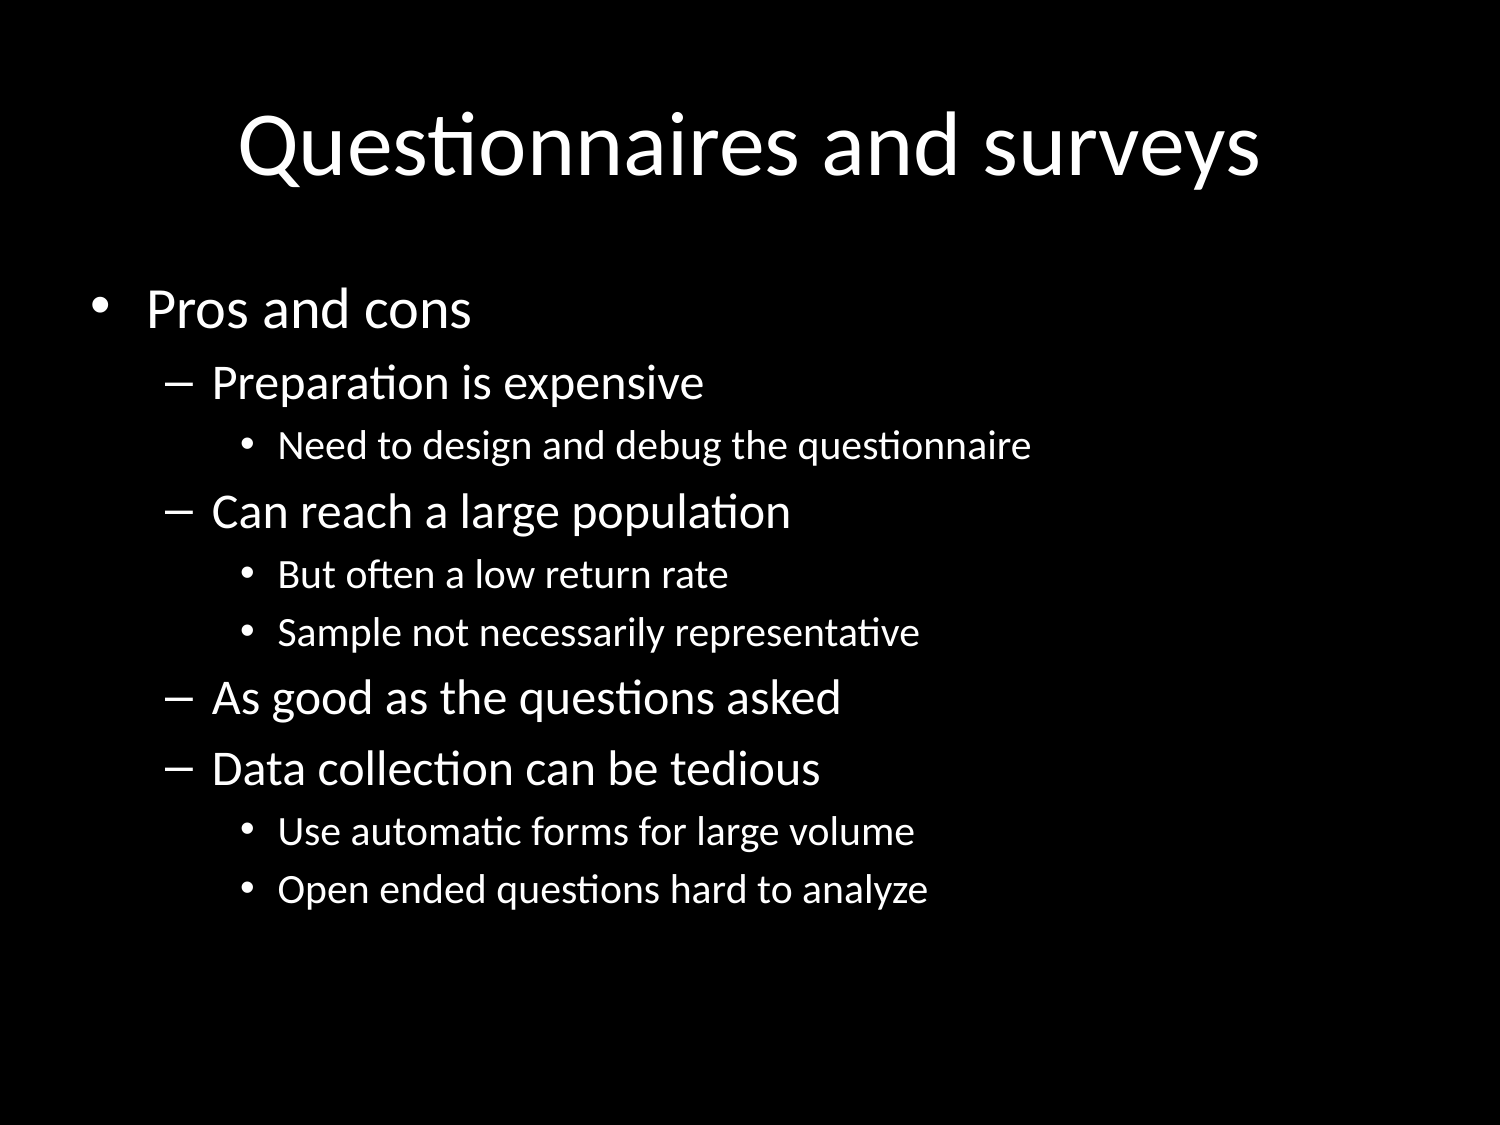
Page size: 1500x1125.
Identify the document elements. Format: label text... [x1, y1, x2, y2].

title Questionnaires and surveys [75, 45, 1425, 233]
list Pros and cons Preparation is expensive Need to design and debug the questionnaire Can reach a large population But often a low return rate Sample not necessarily representative As good as the questions asked Data collection can be tedious Use automatic forms for large volume Open ended questions hard to analyze [75, 262, 1425, 1005]
